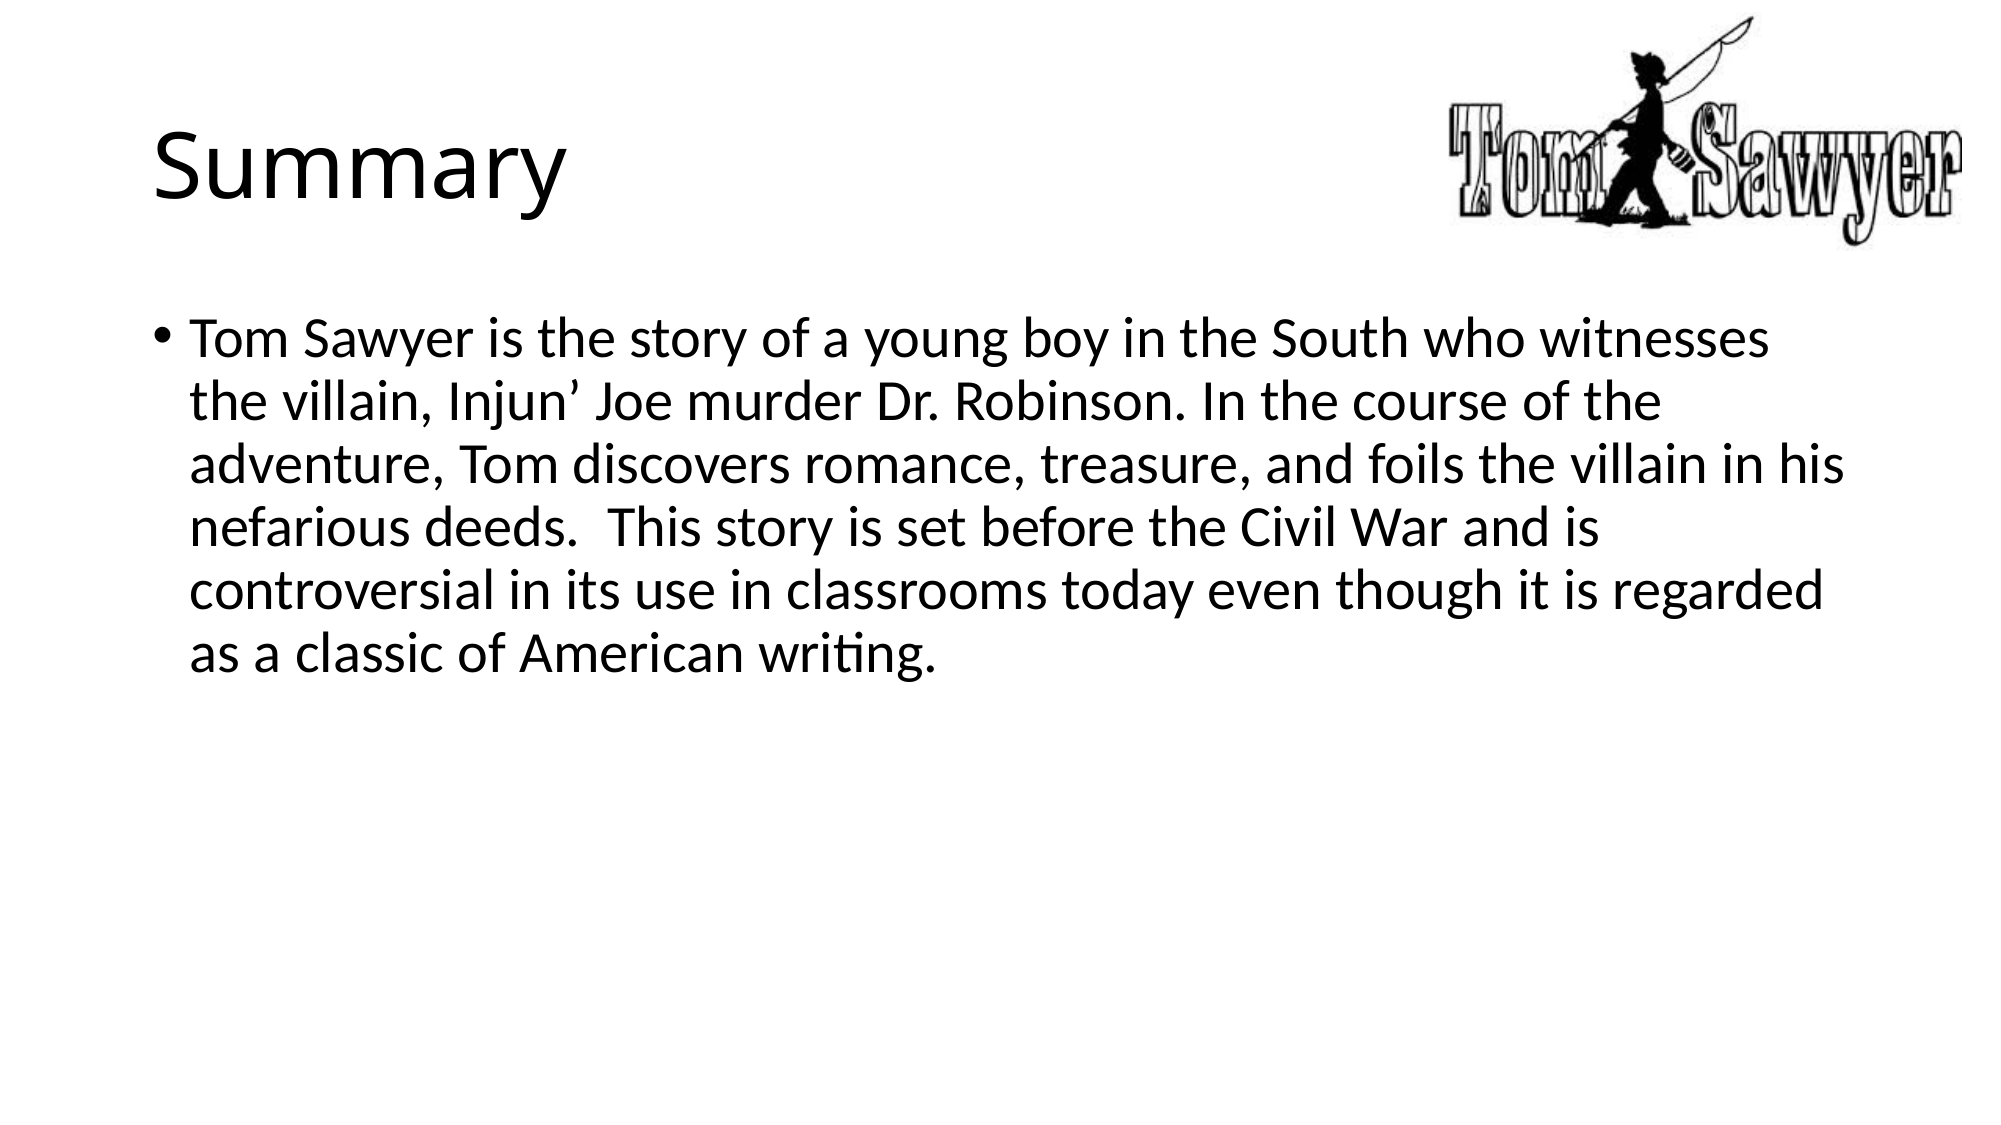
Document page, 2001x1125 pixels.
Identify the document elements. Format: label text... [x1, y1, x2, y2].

picture [1448, 12, 1962, 254]
list Tom Sawyer is the story of a young boy in the South who witnesses the villain, Injun’ Joe murder Dr. Robinson. In the course of the adventure, Tom discovers romance, treasure, and foils the villain in his nefarious deeds. This story is set before the Civil War and is controversial in its use in classrooms today even though it is regarded as a classic of American writing. [137, 299, 1863, 1014]
title Summary [137, 59, 1863, 278]
